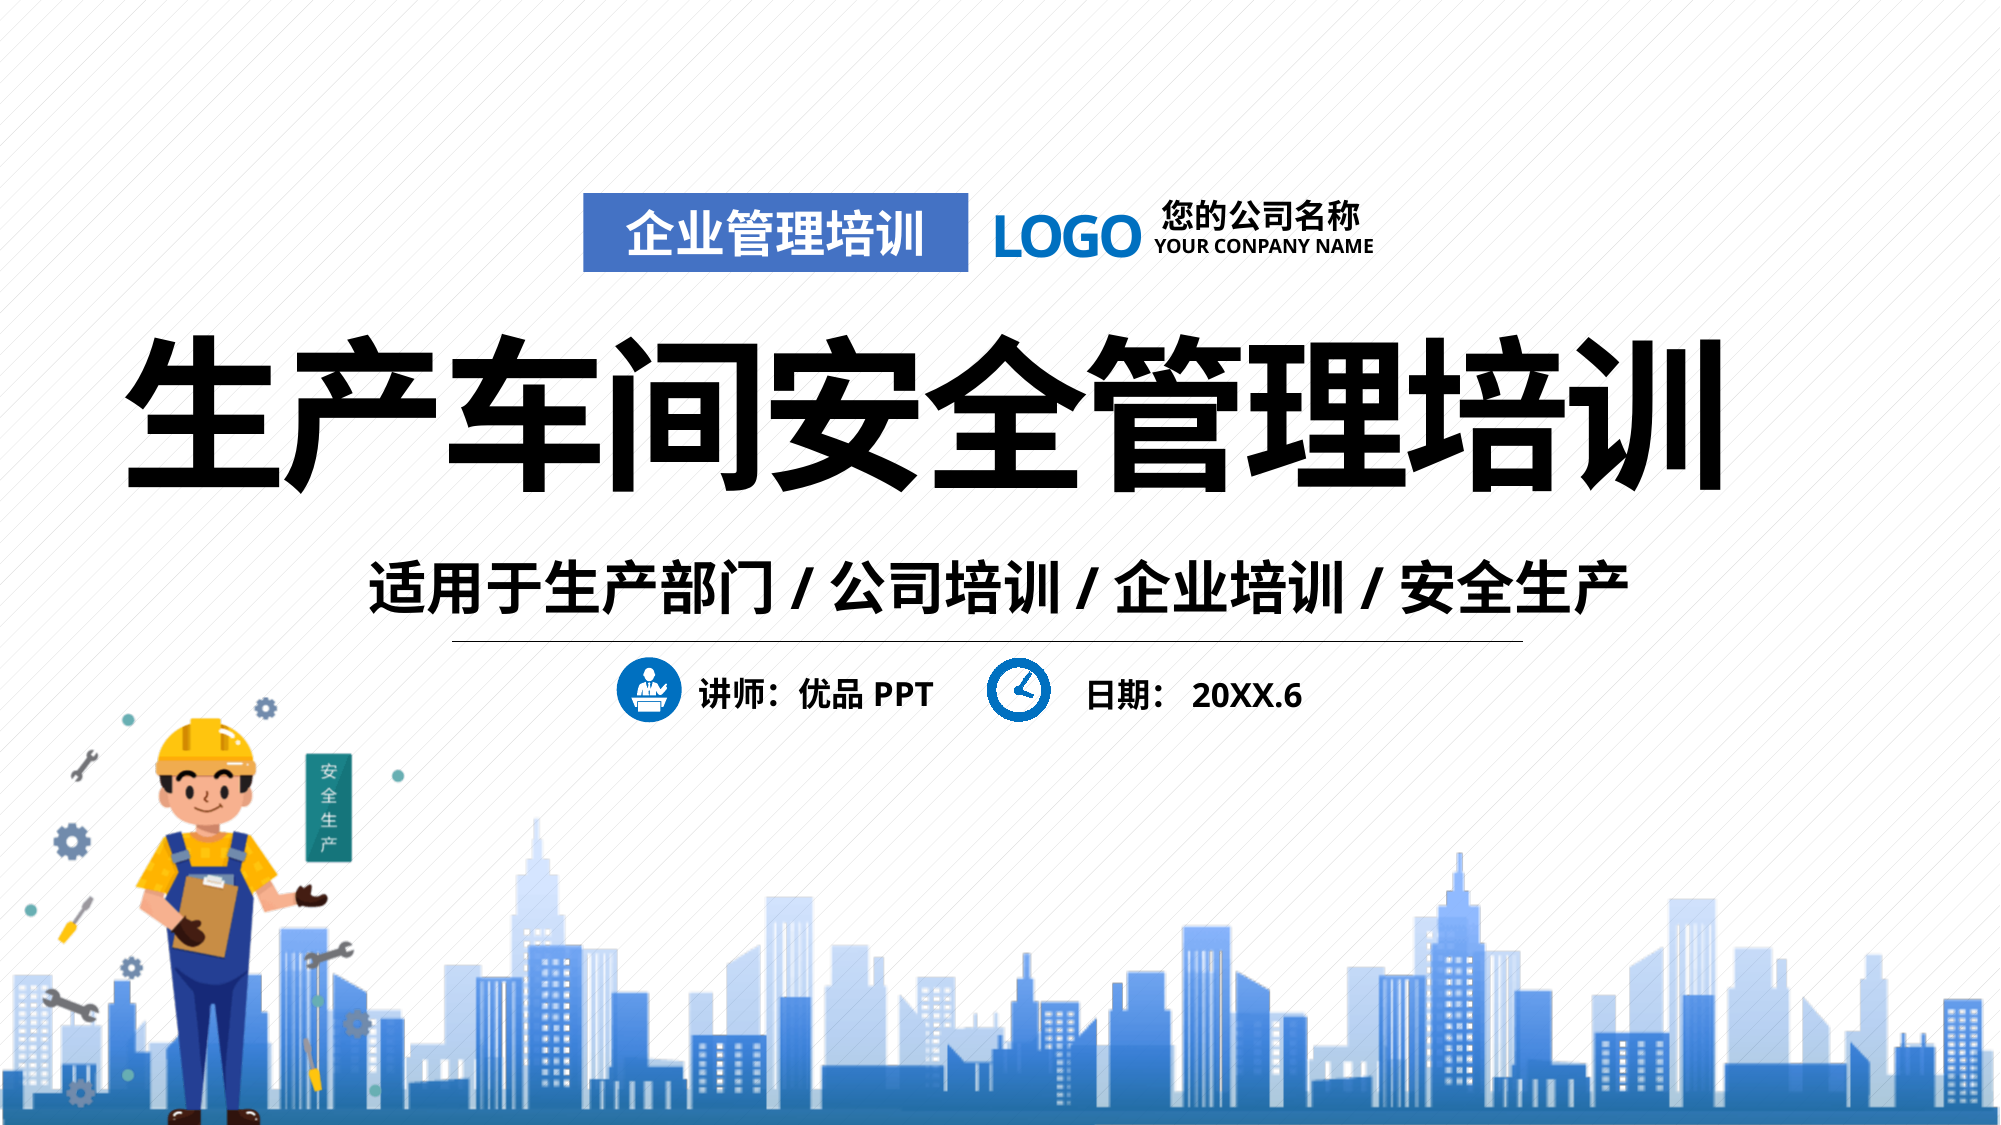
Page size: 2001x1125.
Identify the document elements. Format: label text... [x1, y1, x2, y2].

picture [0, 694, 2000, 1125]
text_box 生产车间安全管理培训 [105, 303, 1895, 519]
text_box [975, 187, 1410, 278]
text_box 适用于生产部门/公司培训/企业培训/安全生产 [349, 546, 1651, 626]
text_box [617, 658, 681, 722]
text_box 讲师：优品PPT [684, 653, 964, 721]
text_box 日期：20XX.6 [1069, 655, 1408, 722]
text_box [987, 658, 1051, 722]
text_box 企业管理培训 [582, 192, 969, 273]
